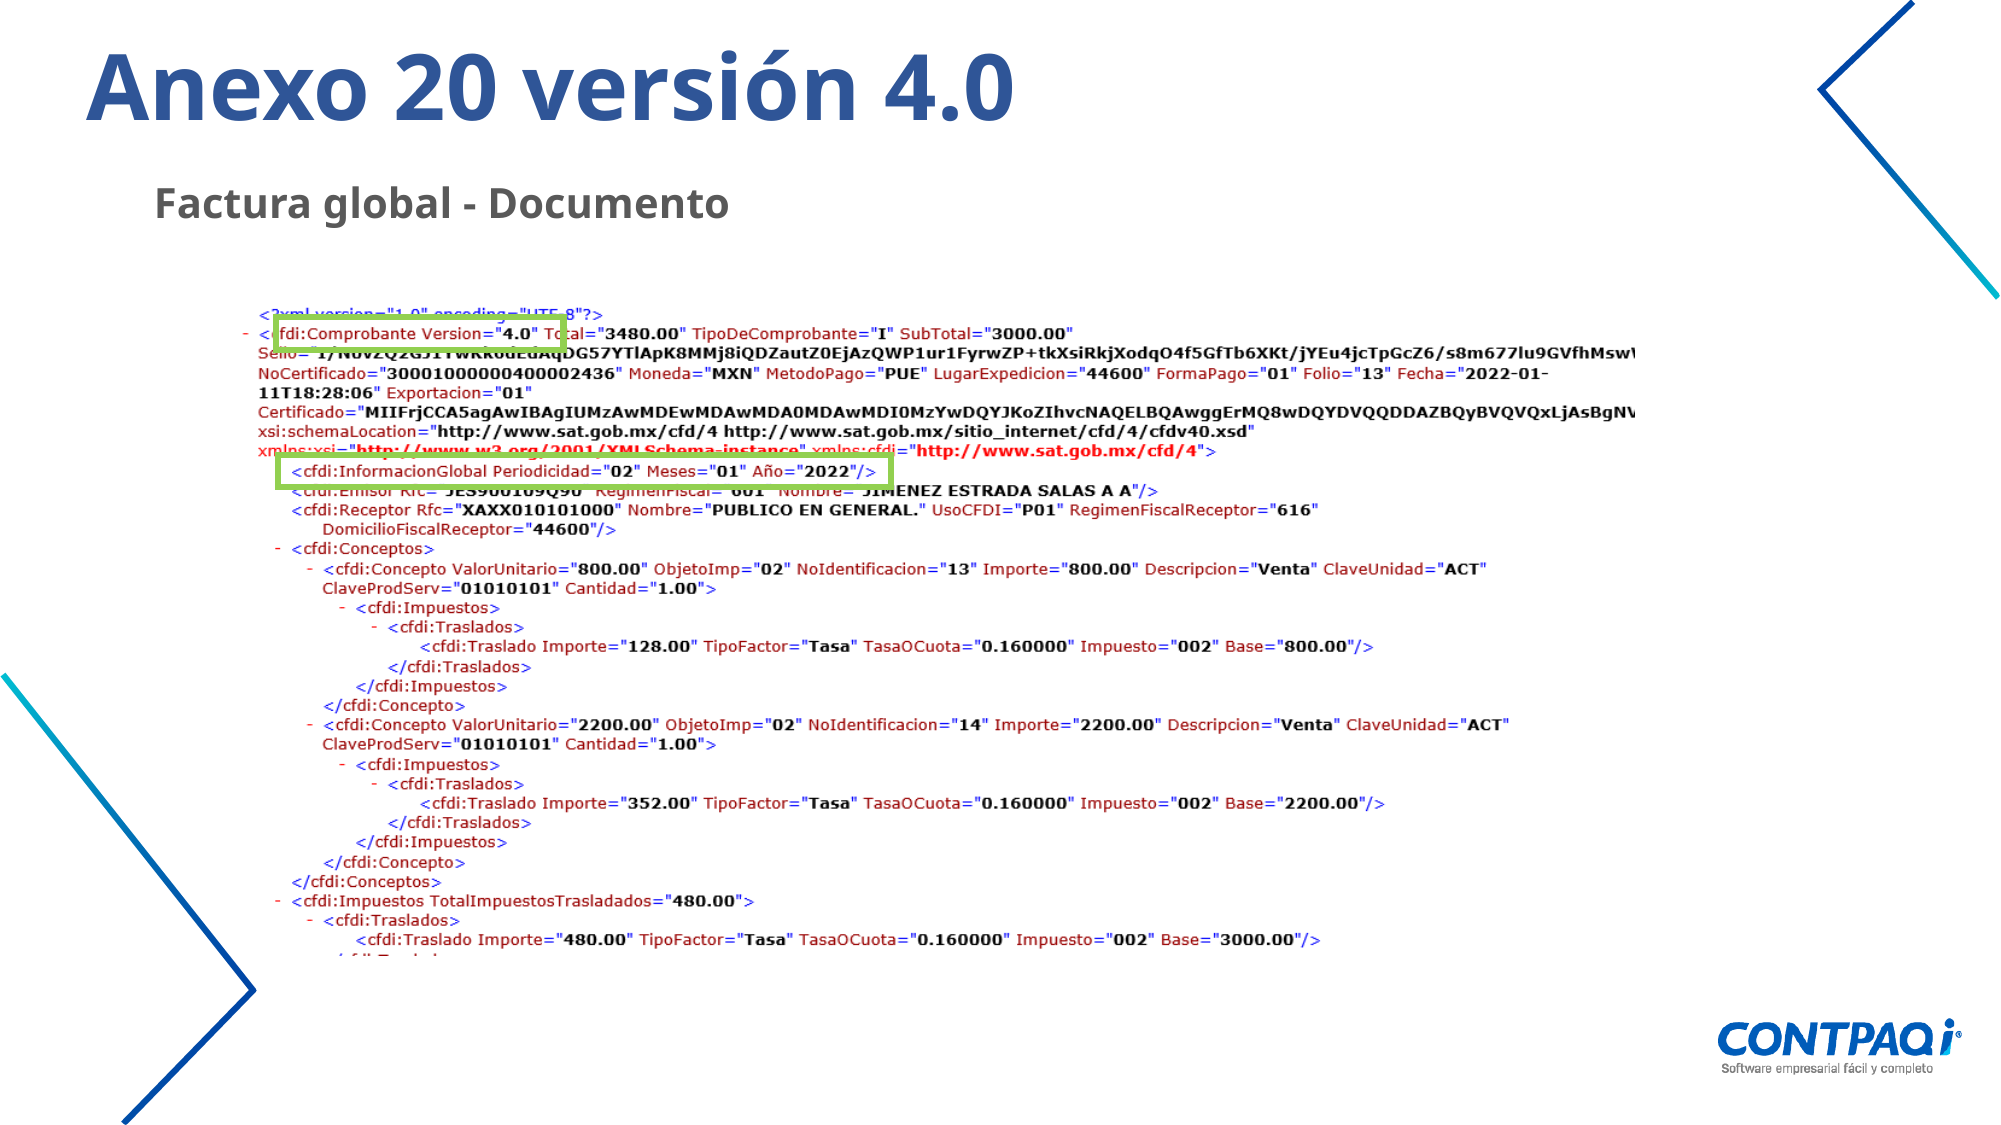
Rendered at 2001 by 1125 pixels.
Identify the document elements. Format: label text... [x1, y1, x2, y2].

picture [1718, 1018, 1962, 1075]
picture [1816, 0, 2000, 300]
text_box Factura global - Documento [139, 169, 1861, 235]
title Anexo 20 versión 4.0 [71, 19, 1372, 162]
picture [0, 291, 1635, 1125]
